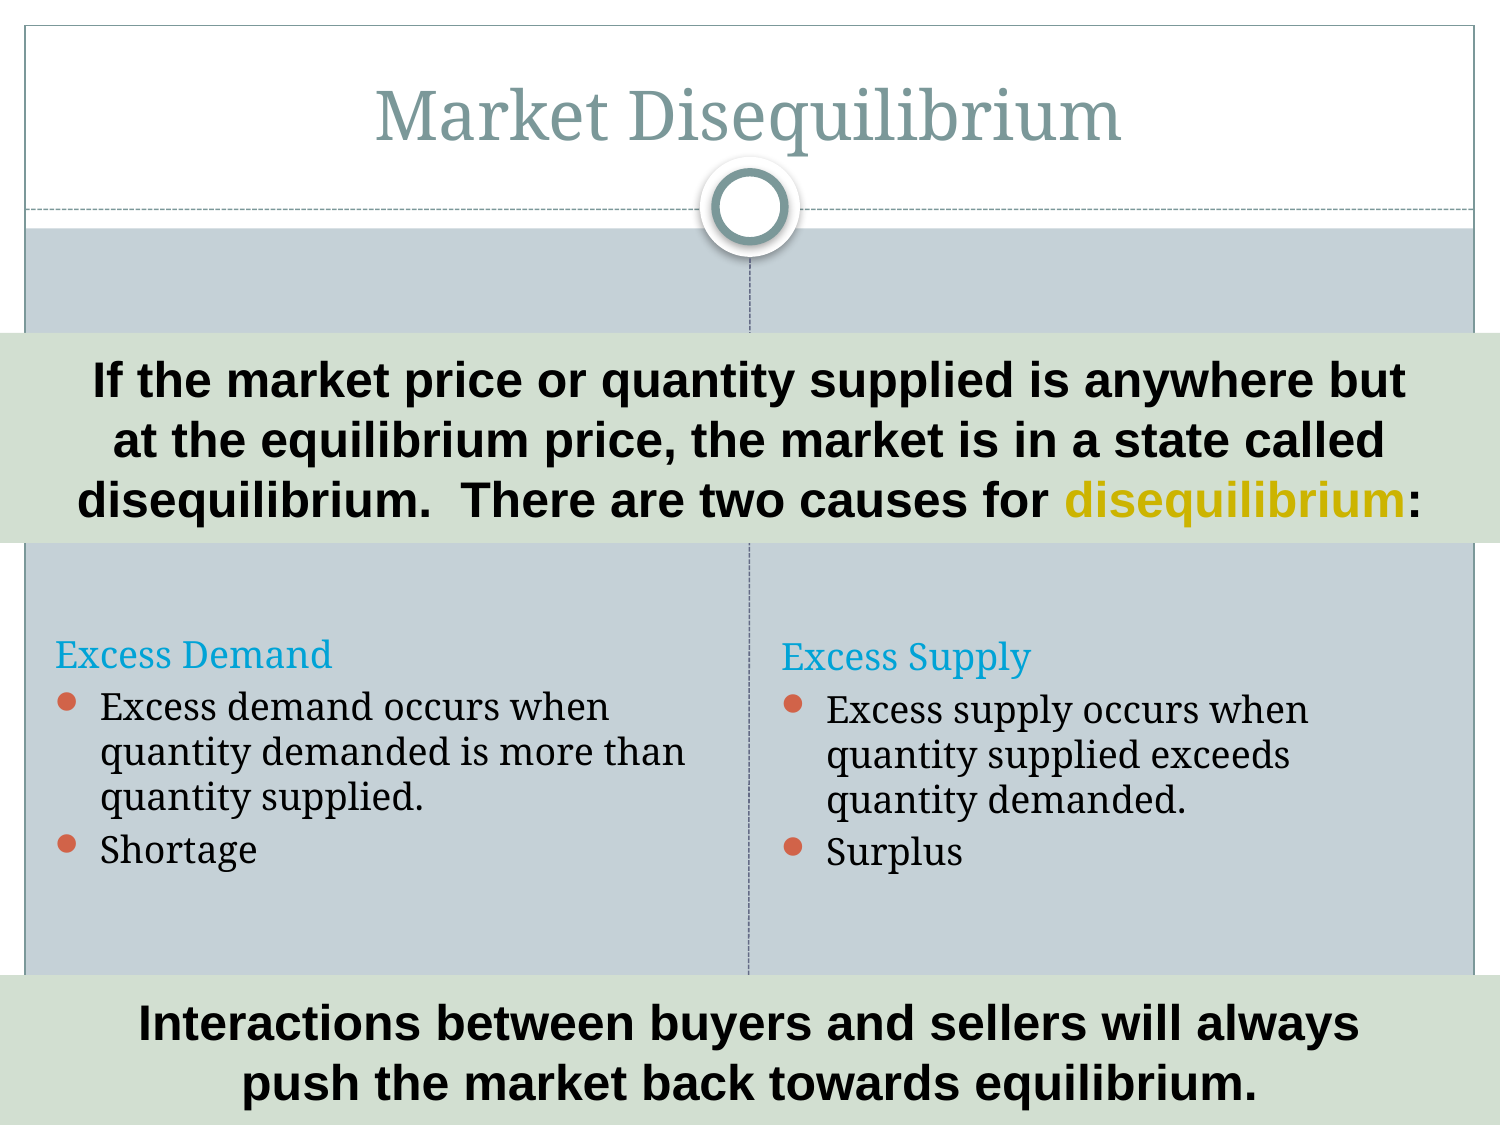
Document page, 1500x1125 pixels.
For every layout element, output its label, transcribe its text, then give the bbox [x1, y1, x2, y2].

title Market Disequilibrium [49, 37, 1450, 162]
text_box Interactions between buyers and sellers will always push the market back towards equilibrium. [0, 975, 1500, 1125]
text_box If the market price or quantity supplied is anywhere but at the equilibrium price, the market is in a state called disequilibrium. There are two causes for disequilibrium: [0, 332, 1500, 543]
list Excess Demand Excess demand occurs when quantity demanded is more than quantity supplied. Shortage [39, 623, 734, 935]
list Excess Supply Excess supply occurs when quantity supplied exceeds quantity demanded. Surplus [766, 625, 1460, 937]
